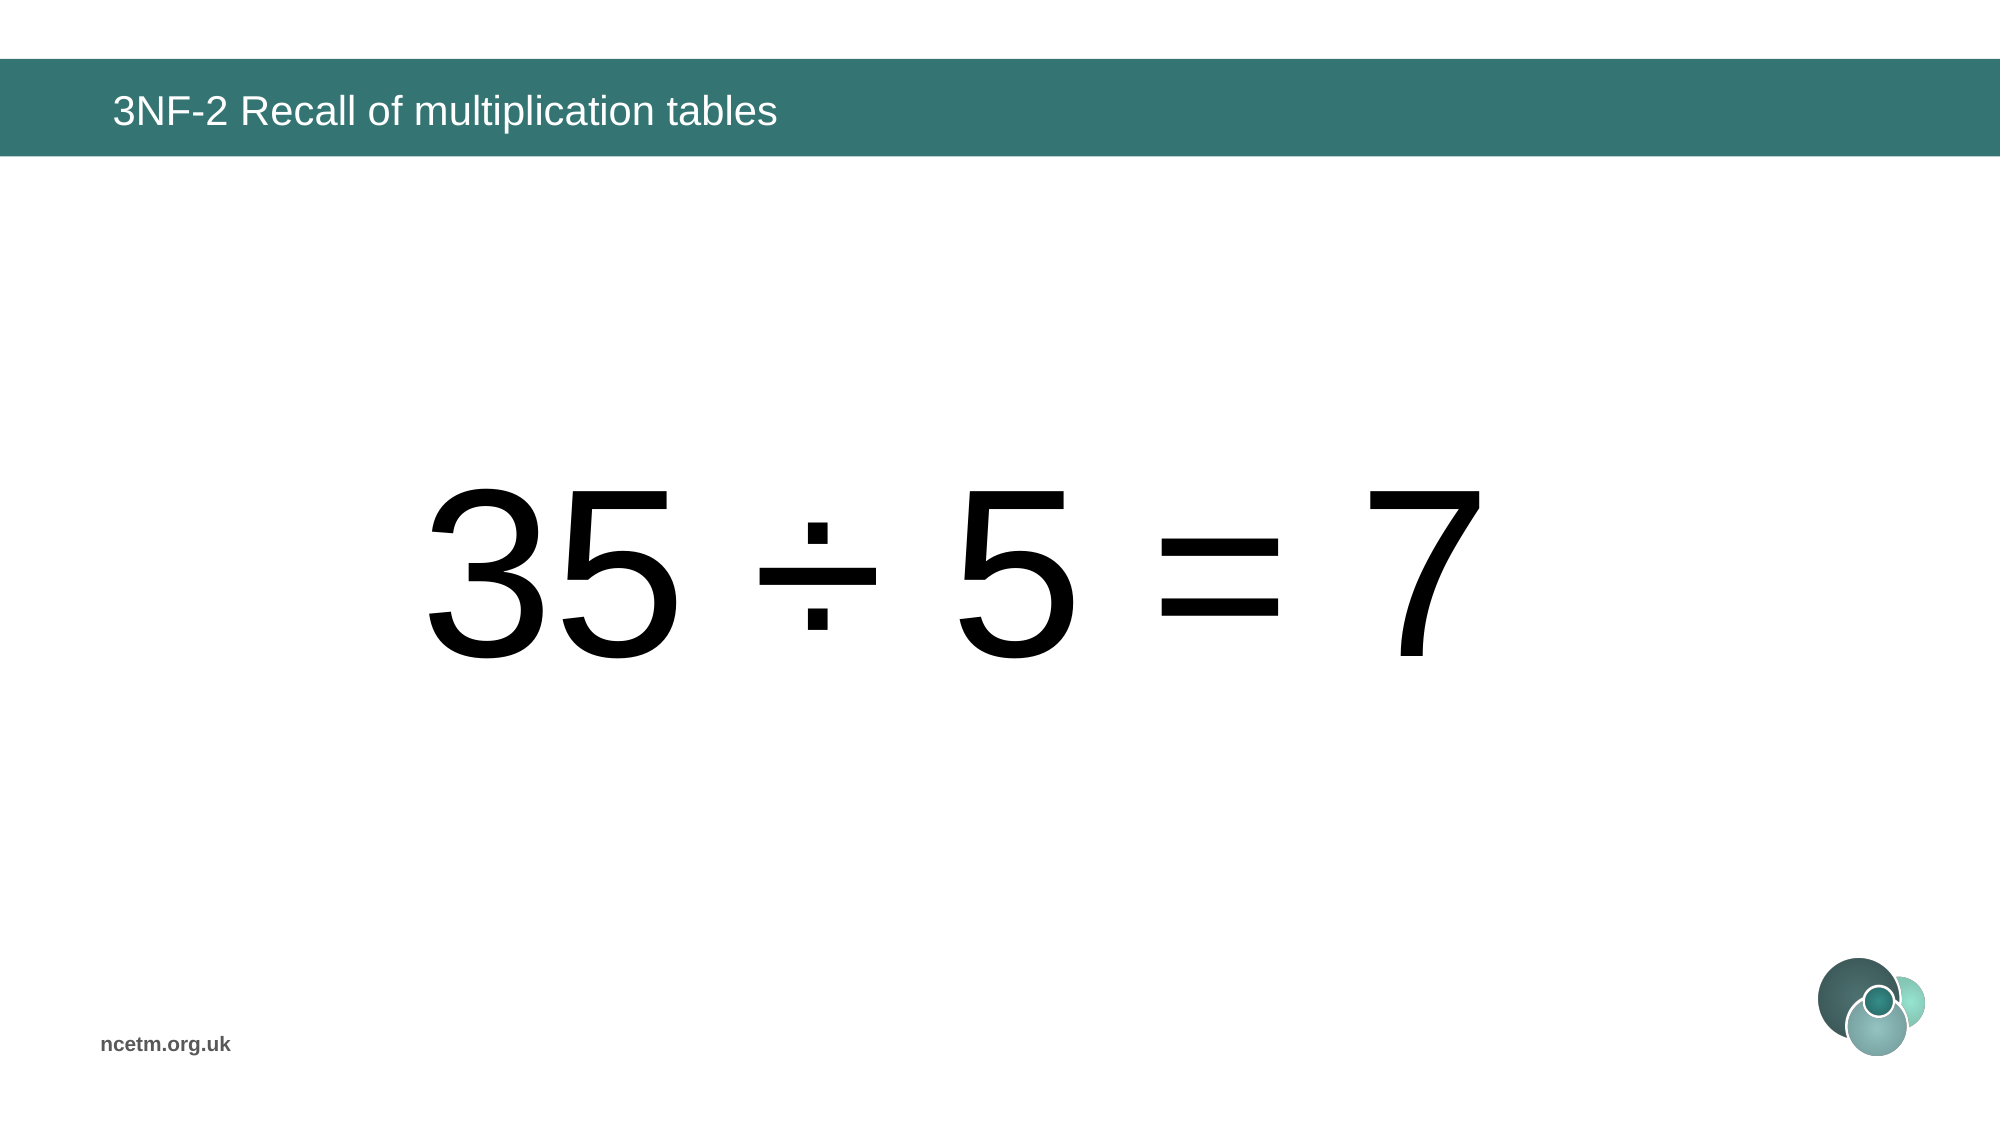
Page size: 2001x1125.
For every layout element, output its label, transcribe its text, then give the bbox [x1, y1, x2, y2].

title 3NF-2 Recall of multiplication tables [97, 76, 1945, 147]
text_box 7 [1344, 409, 1508, 712]
text_box 35 ÷ 5 = [405, 409, 1344, 712]
picture [1818, 958, 1925, 1056]
